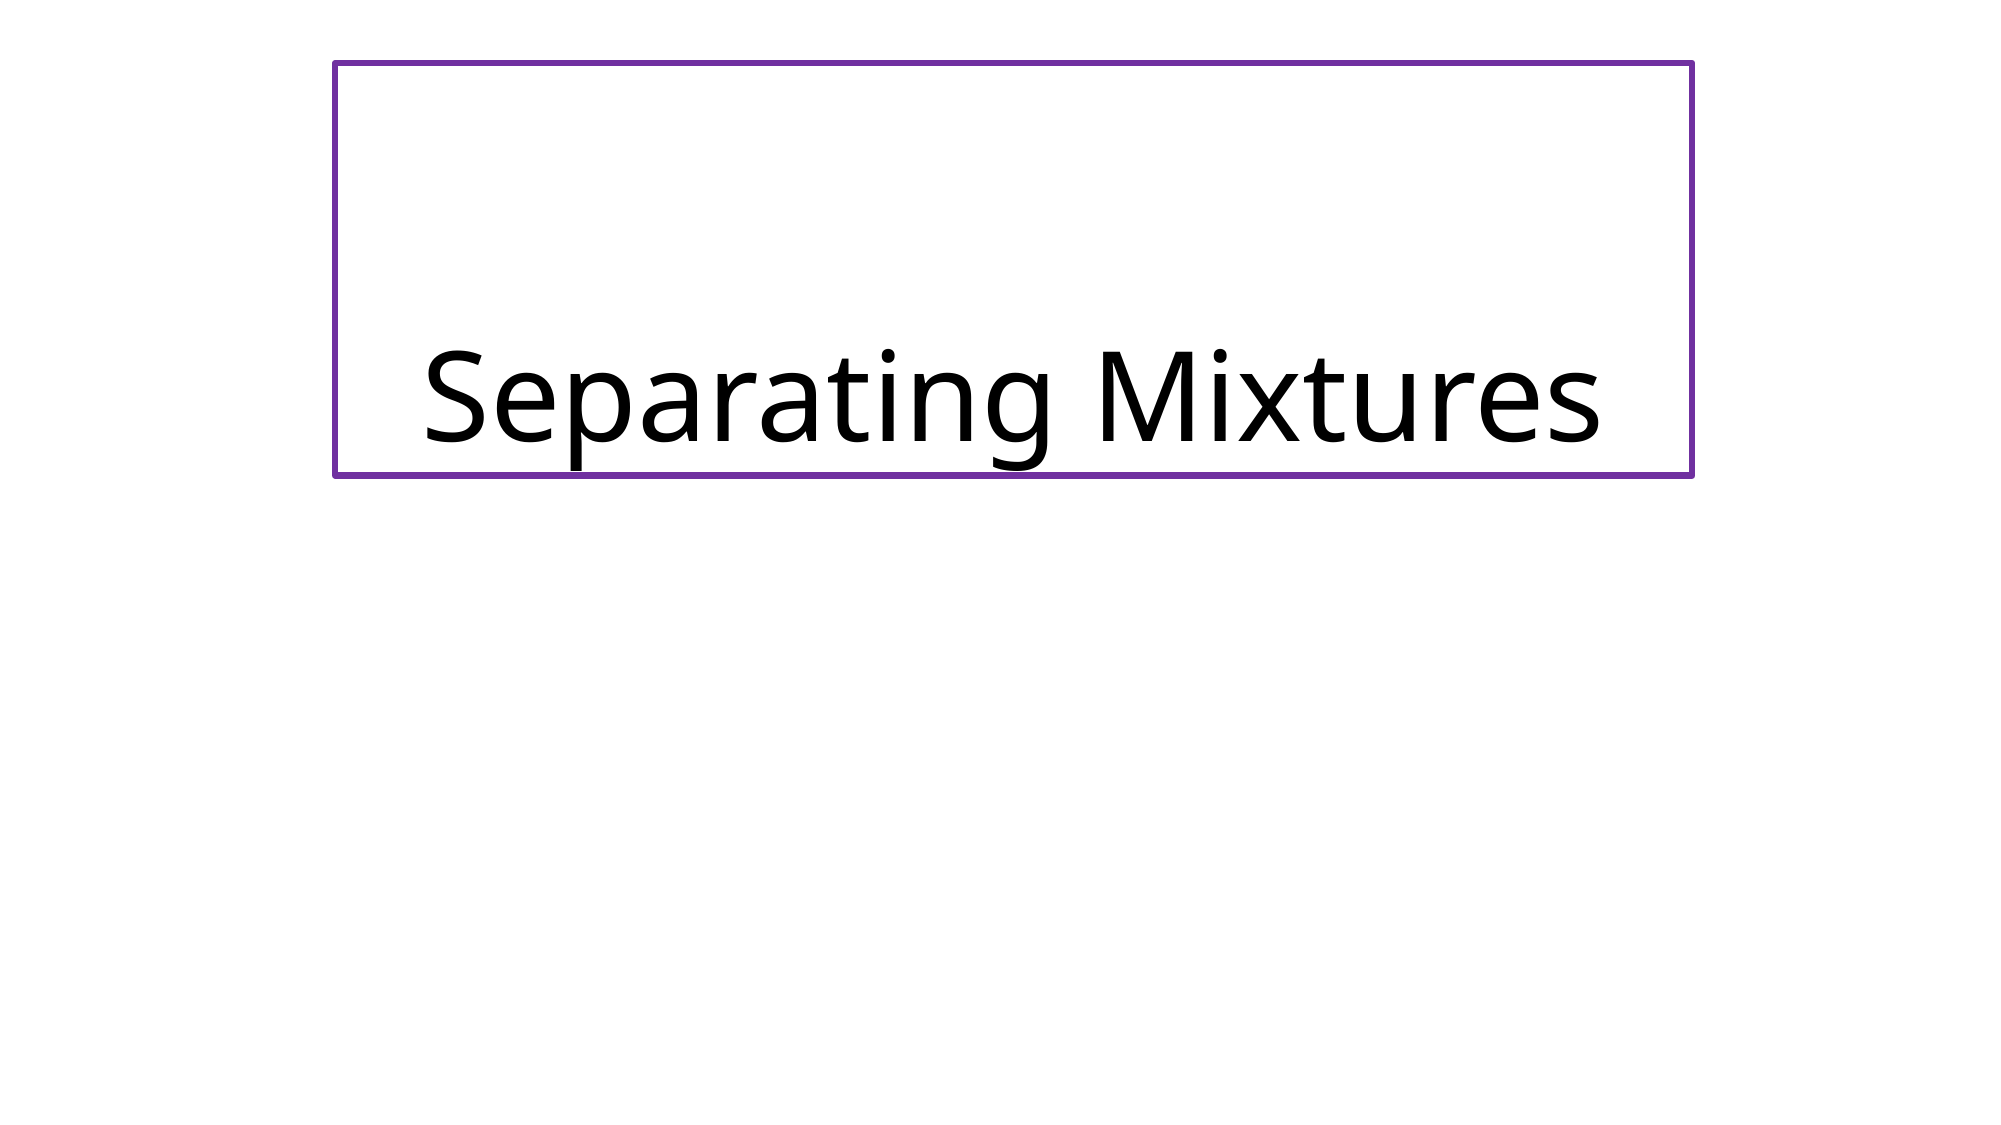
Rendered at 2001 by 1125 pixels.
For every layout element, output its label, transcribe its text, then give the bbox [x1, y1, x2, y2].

title Separating Mixtures [335, 63, 1693, 476]
